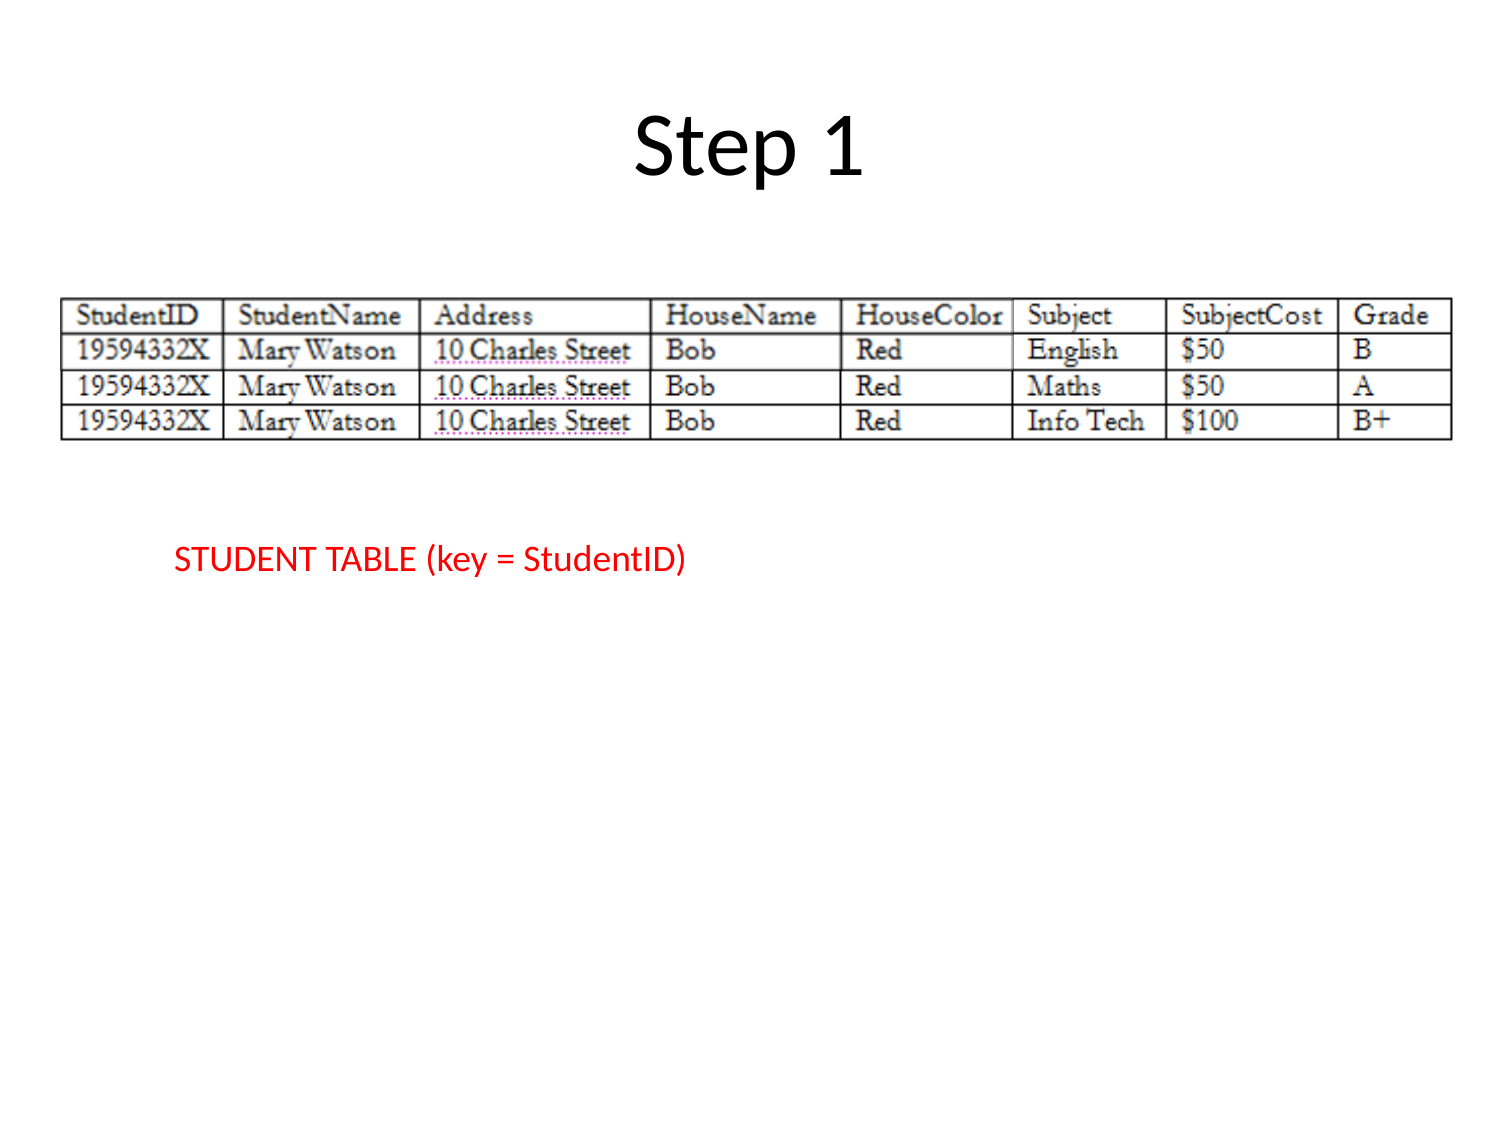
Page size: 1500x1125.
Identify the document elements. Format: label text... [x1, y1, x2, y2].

picture [52, 290, 1460, 447]
text_box STUDENT TABLE (key = StudentID) [159, 527, 916, 587]
title Step 1 [75, 45, 1425, 233]
